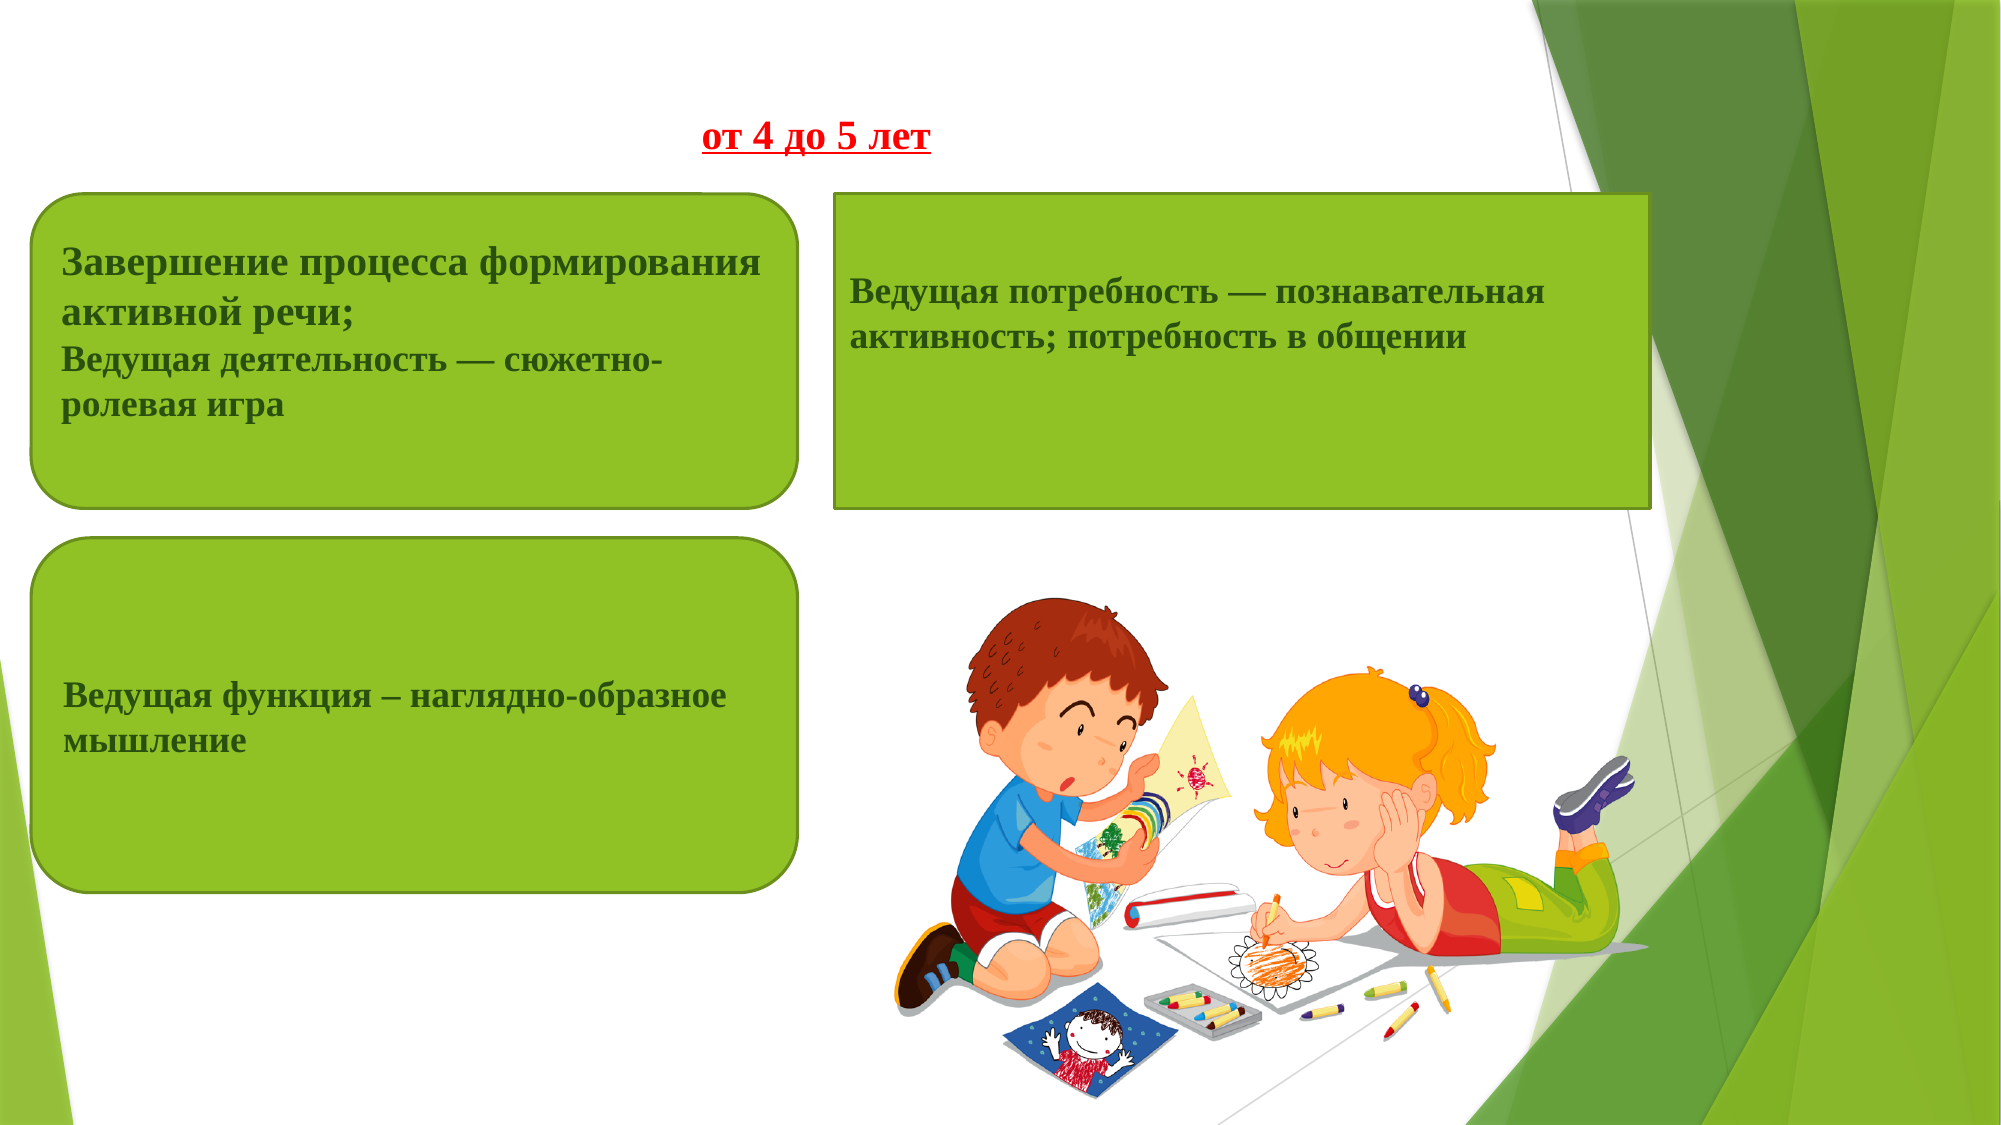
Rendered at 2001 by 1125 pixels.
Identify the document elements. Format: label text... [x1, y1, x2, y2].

list Ведущая потребность — познавательная активность; потребность в общении [833, 192, 1652, 510]
text_box Завершение процесса формирования активной речи; Ведущая деятельность — сюжетно-ролевая игра [29, 192, 800, 510]
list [882, 581, 1651, 1111]
text_box Ведущая функция – наглядно-образное мышление [29, 536, 800, 895]
title от 4 до 5 лет [111, 99, 1522, 207]
